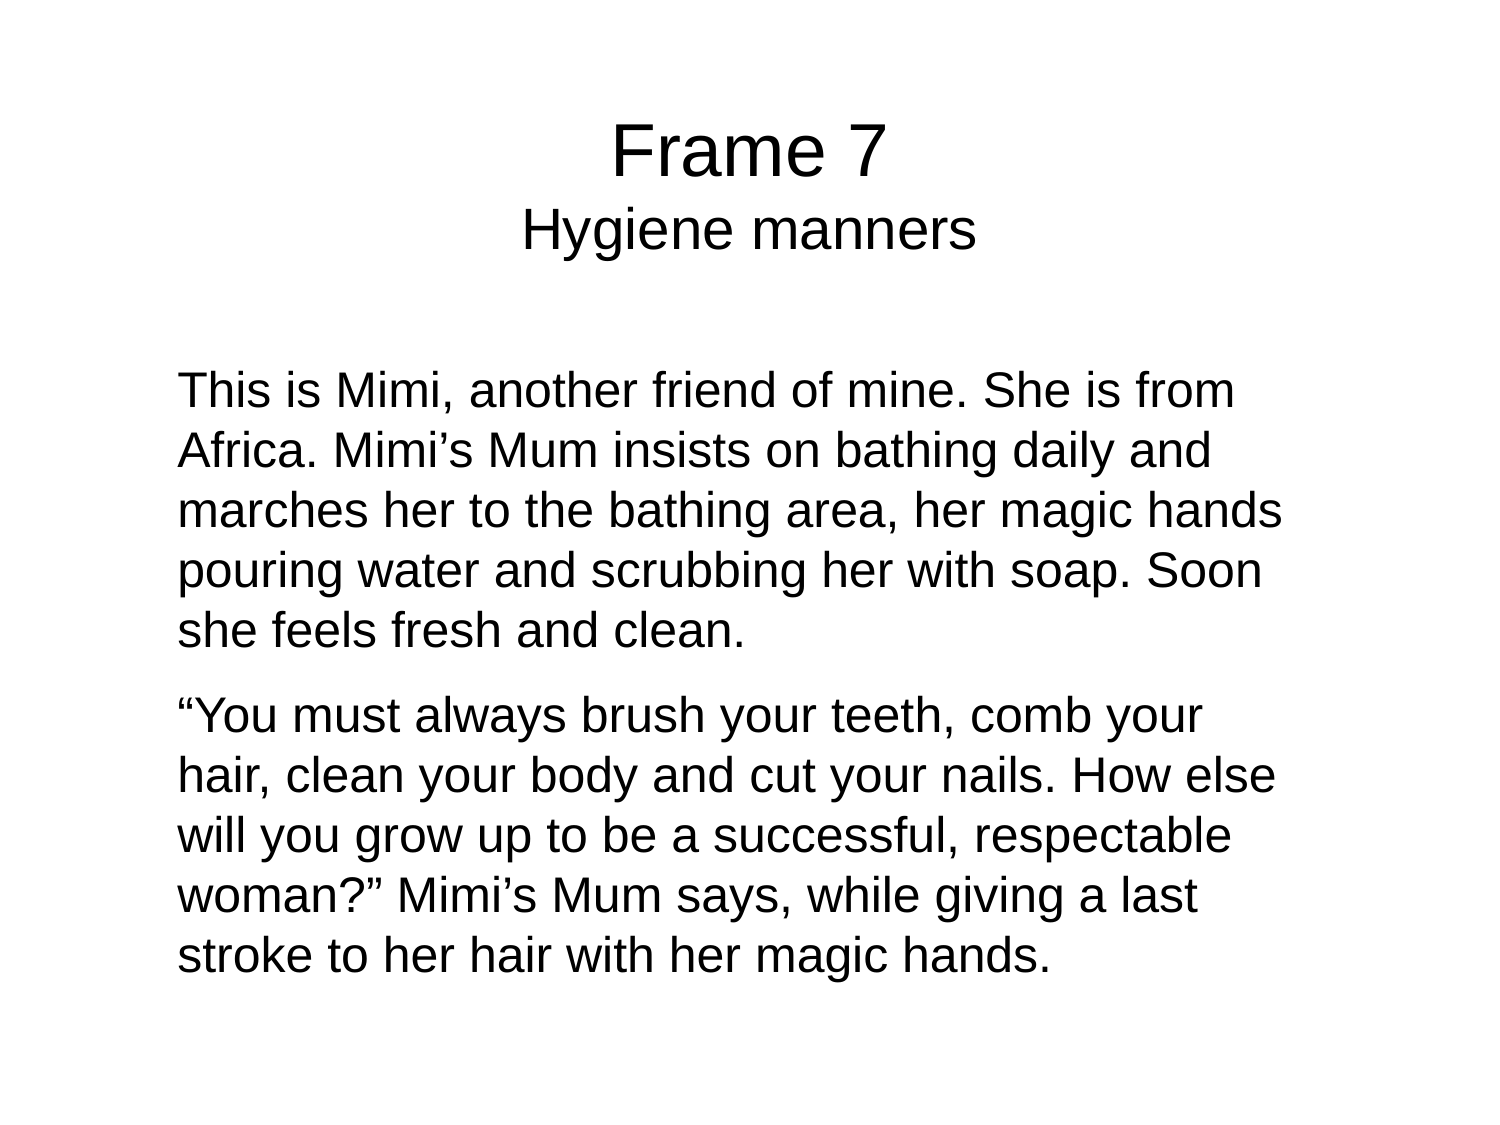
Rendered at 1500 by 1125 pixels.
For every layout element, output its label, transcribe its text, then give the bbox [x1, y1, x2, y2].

title Frame 7 Hygiene manners [75, 87, 1425, 275]
text_box This is Mimi, another friend of mine. She is from Africa. Mimi’s Mum insists on bathing daily and marches her to the bathing area, her magic hands pouring water and scrubbing her with soap. Soon she feels fresh and clean. “You must always brush your teeth, comb your hair, clean your body and cut your nails. How else will you grow up to be a successful, respectable woman?” Mimi’s Mum says, while giving a last stroke to her hair with her magic hands. [162, 350, 1313, 990]
